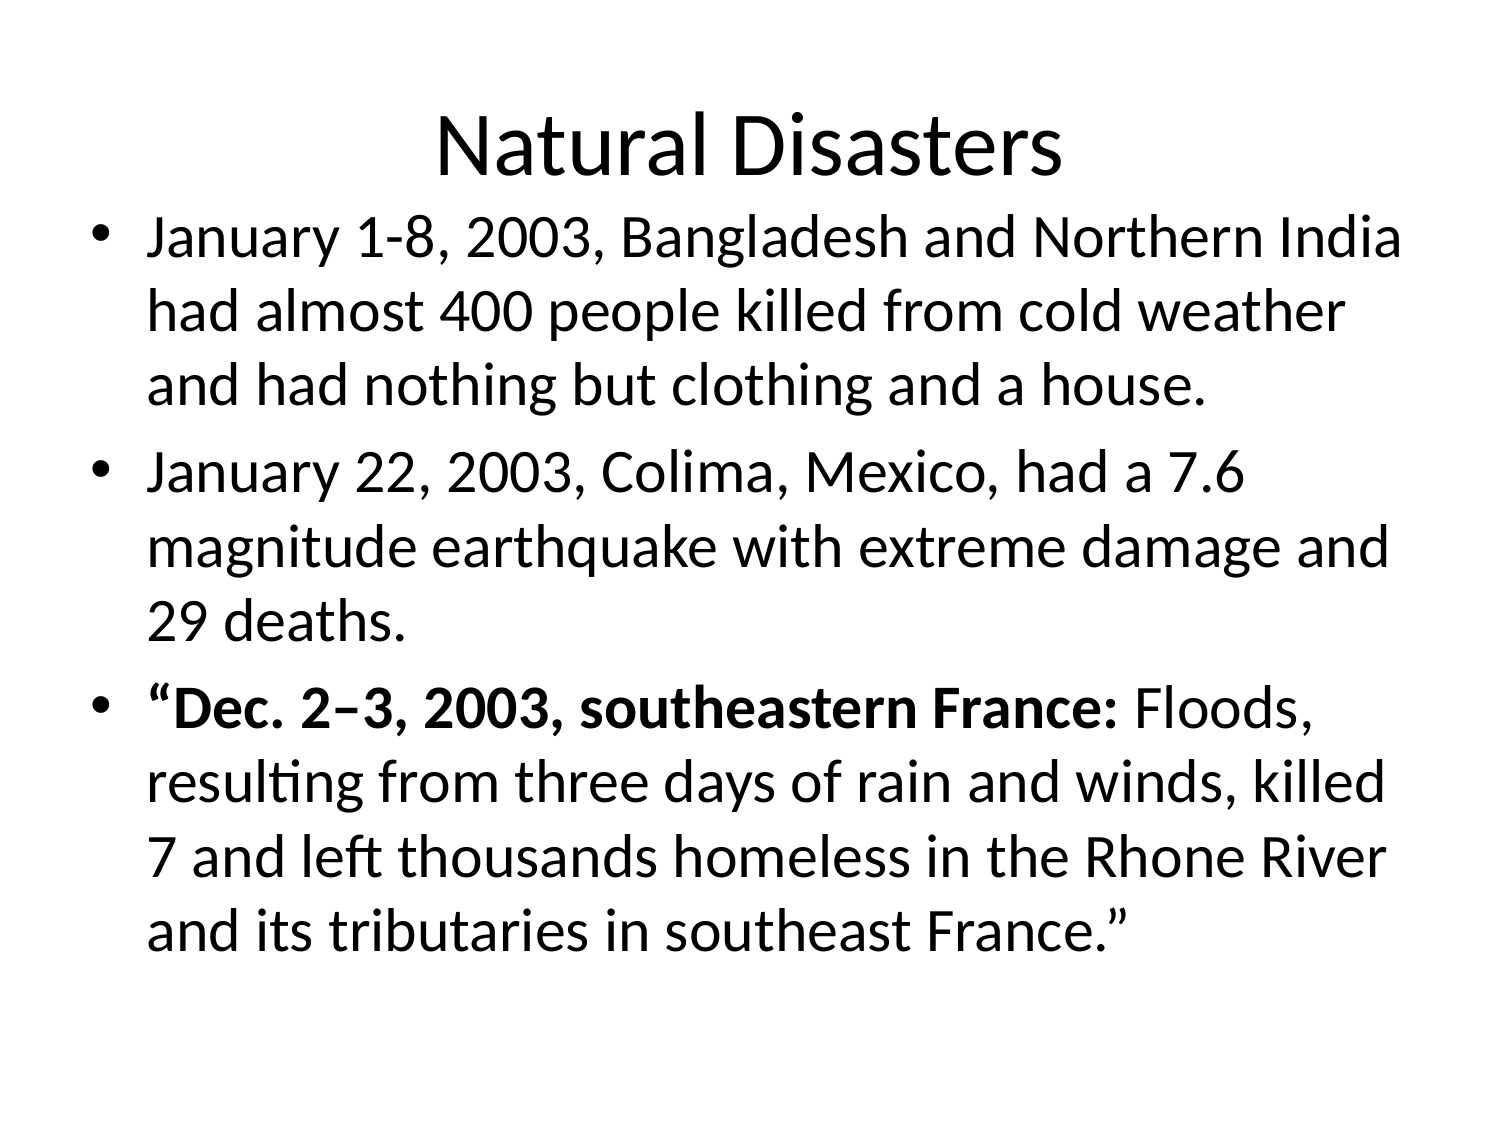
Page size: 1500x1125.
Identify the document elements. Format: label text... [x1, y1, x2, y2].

title Natural Disasters [75, 45, 1425, 187]
list January 1-8, 2003, Bangladesh and Northern India had almost 400 people killed from cold weather and had nothing but clothing and a house. January 22, 2003, Colima, Mexico, had a 7.6 magnitude earthquake with extreme damage and 29 deaths. “Dec. 2–3, 2003, southeastern France: Floods, resulting from three days of rain and winds, killed 7 and left thousands homeless in the Rhone River and its tributaries in southeast France.” [75, 187, 1425, 1005]
